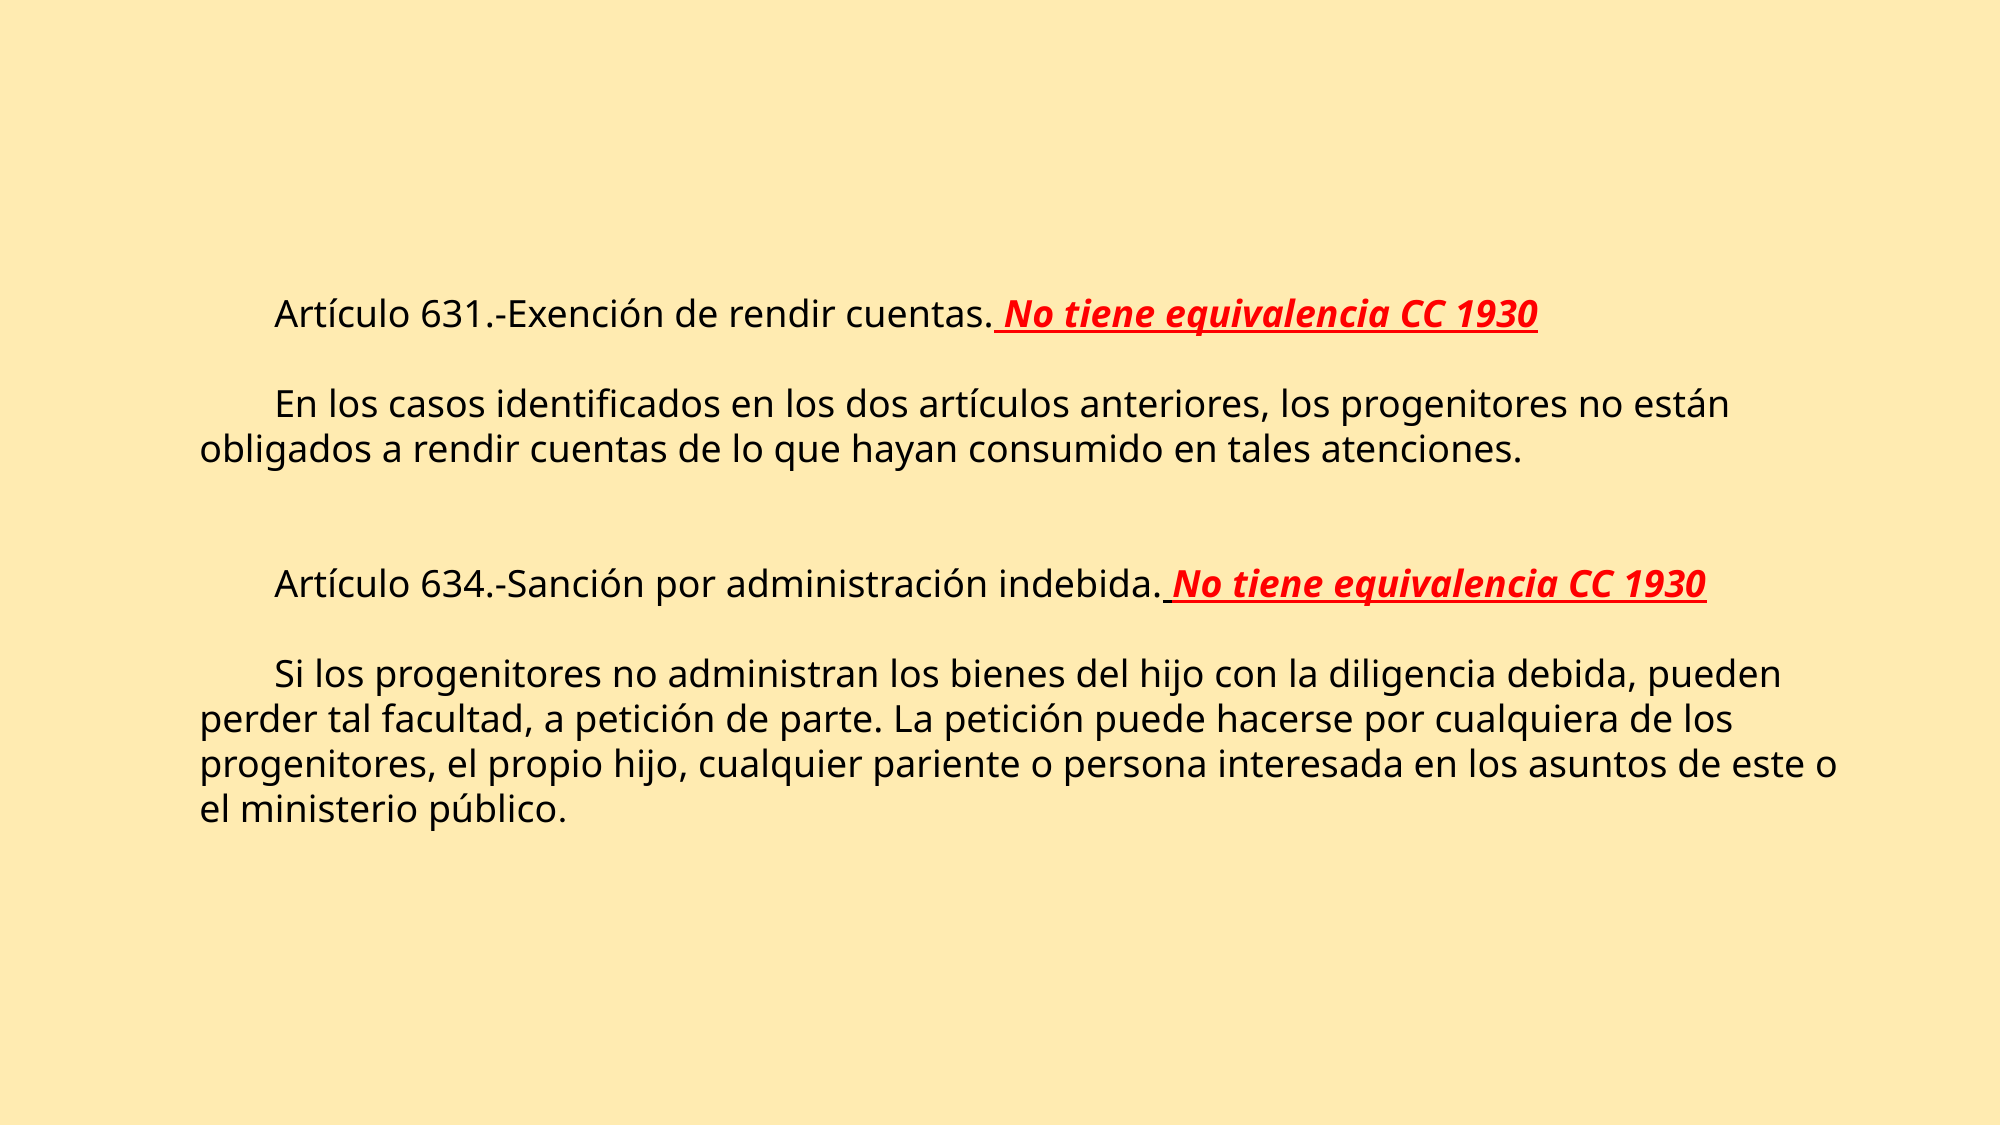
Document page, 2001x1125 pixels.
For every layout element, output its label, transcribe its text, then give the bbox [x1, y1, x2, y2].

text_box Artículo 631.-Exención de rendir cuentas. No tiene equivalencia CC 1930 En los casos identificados en los dos artículos anteriores, los progenitores no están obligados a rendir cuentas de lo que hayan consumido en tales atenciones. Artículo 634.-Sanción por administración indebida. No tiene equivalencia CC 1930 Si los progenitores no administran los bienes del hijo con la diligencia debida, pueden perder tal facultad, a petición de parte. La petición puede hacerse por cualquiera de los progenitores, el propio hijo, cualquier pariente o persona interesada en los asuntos de este o el ministerio público. [184, 282, 1872, 882]
